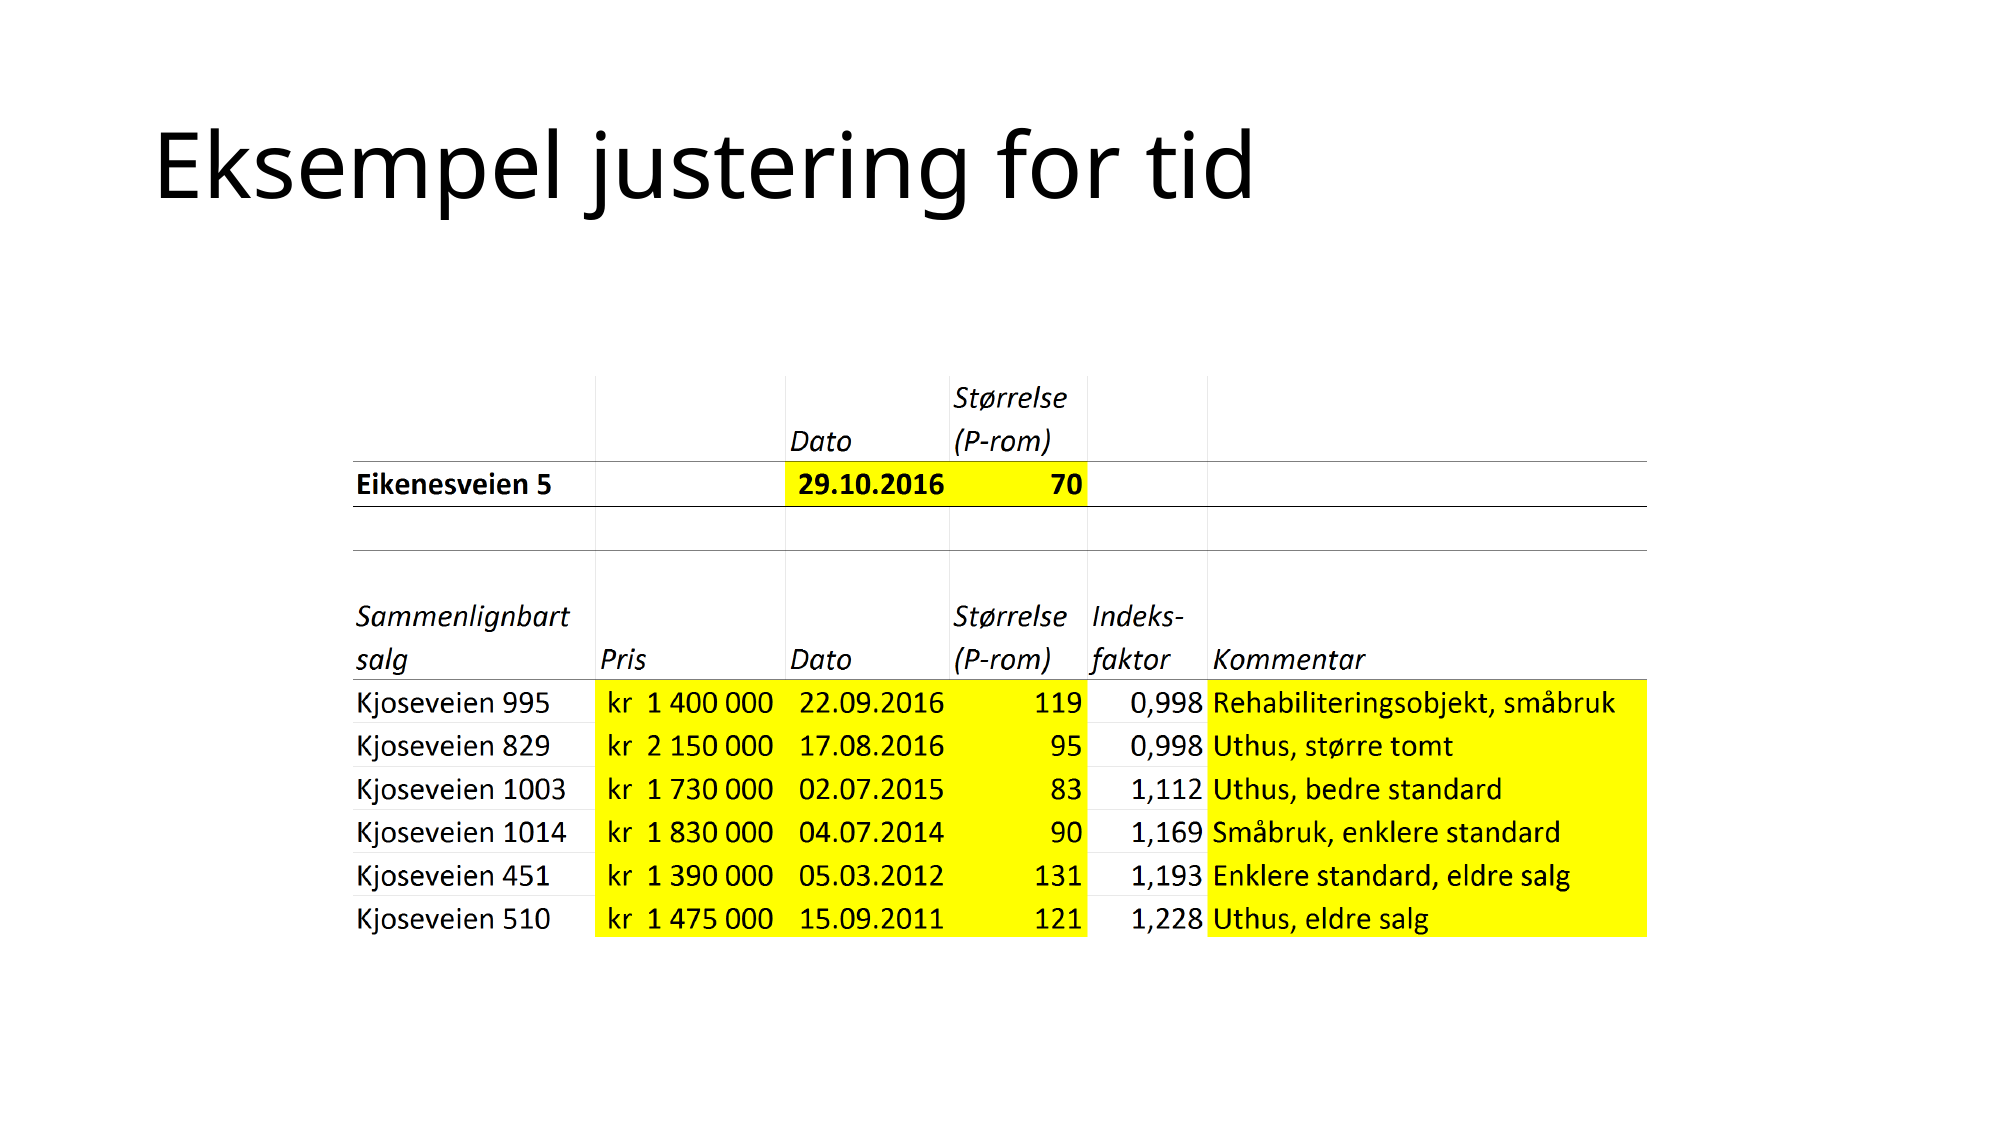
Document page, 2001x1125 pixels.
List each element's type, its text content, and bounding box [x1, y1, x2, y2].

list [353, 376, 1647, 937]
title Eksempel justering for tid [137, 59, 1863, 278]
